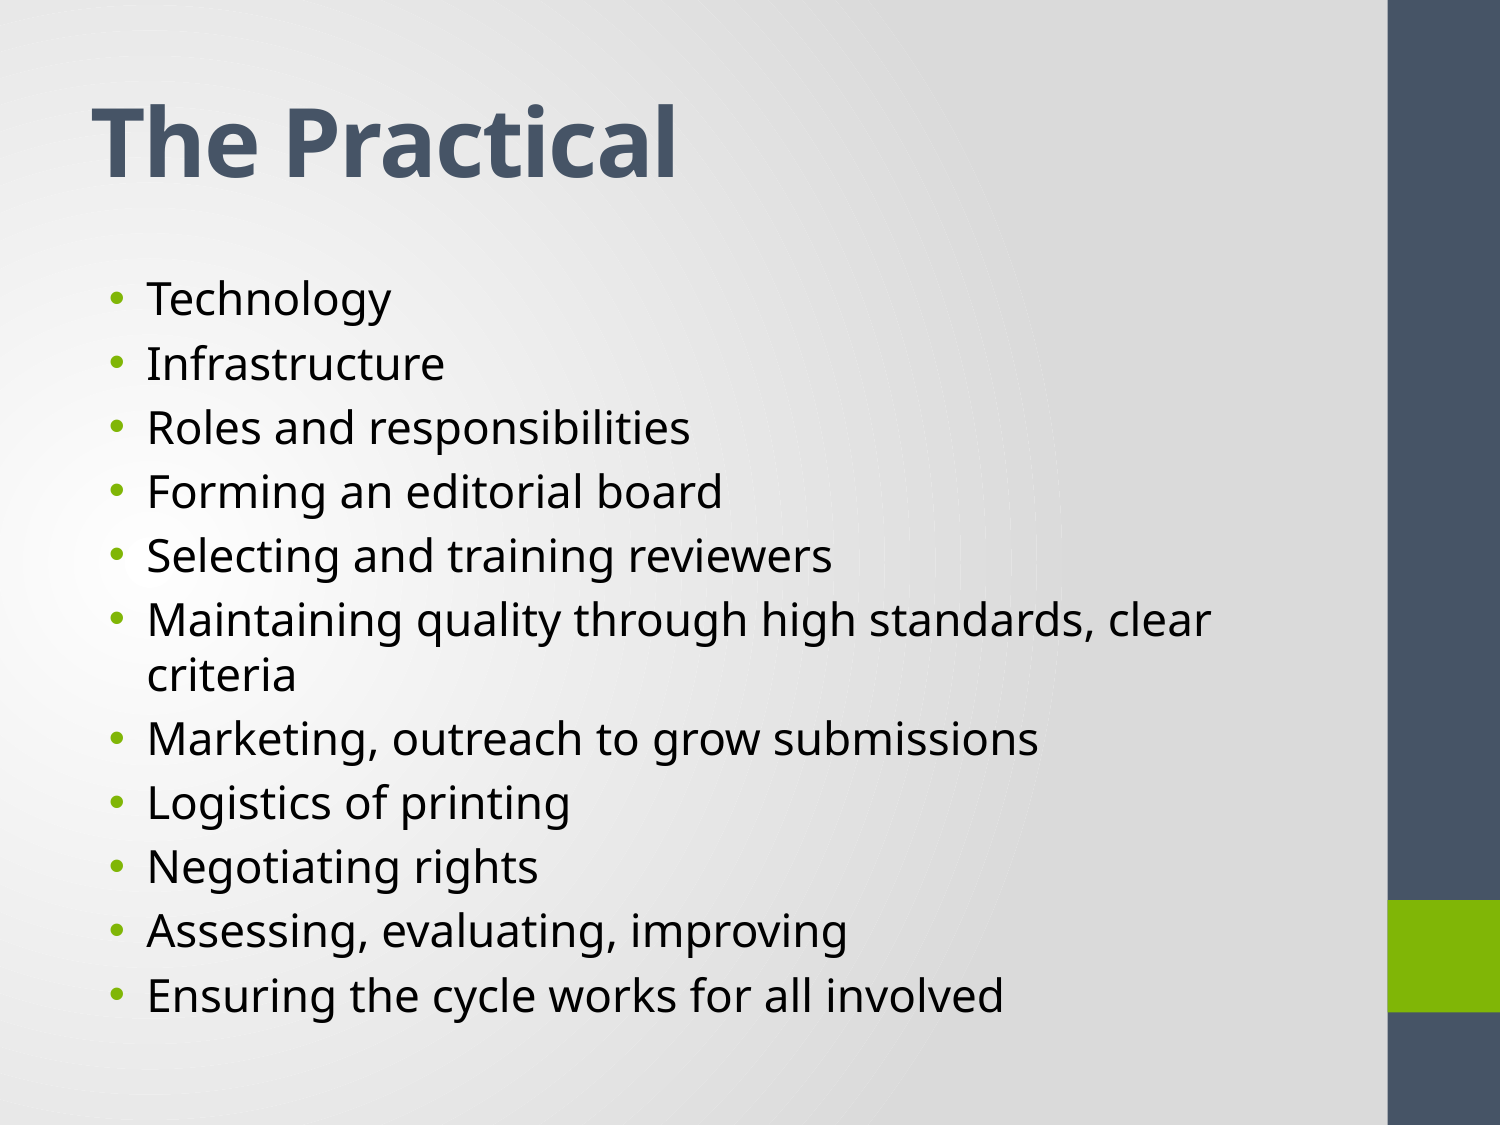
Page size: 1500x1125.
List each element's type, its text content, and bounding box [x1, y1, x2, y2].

list Technology Infrastructure Roles and responsibilities Forming an editorial board Selecting and training reviewers Maintaining quality through high standards, clear criteria Marketing, outreach to grow submissions Logistics of printing Negotiating rights Assessing, evaluating, improving Ensuring the cycle works for all involved [75, 262, 1325, 1050]
title The Practical [75, 45, 1325, 233]
